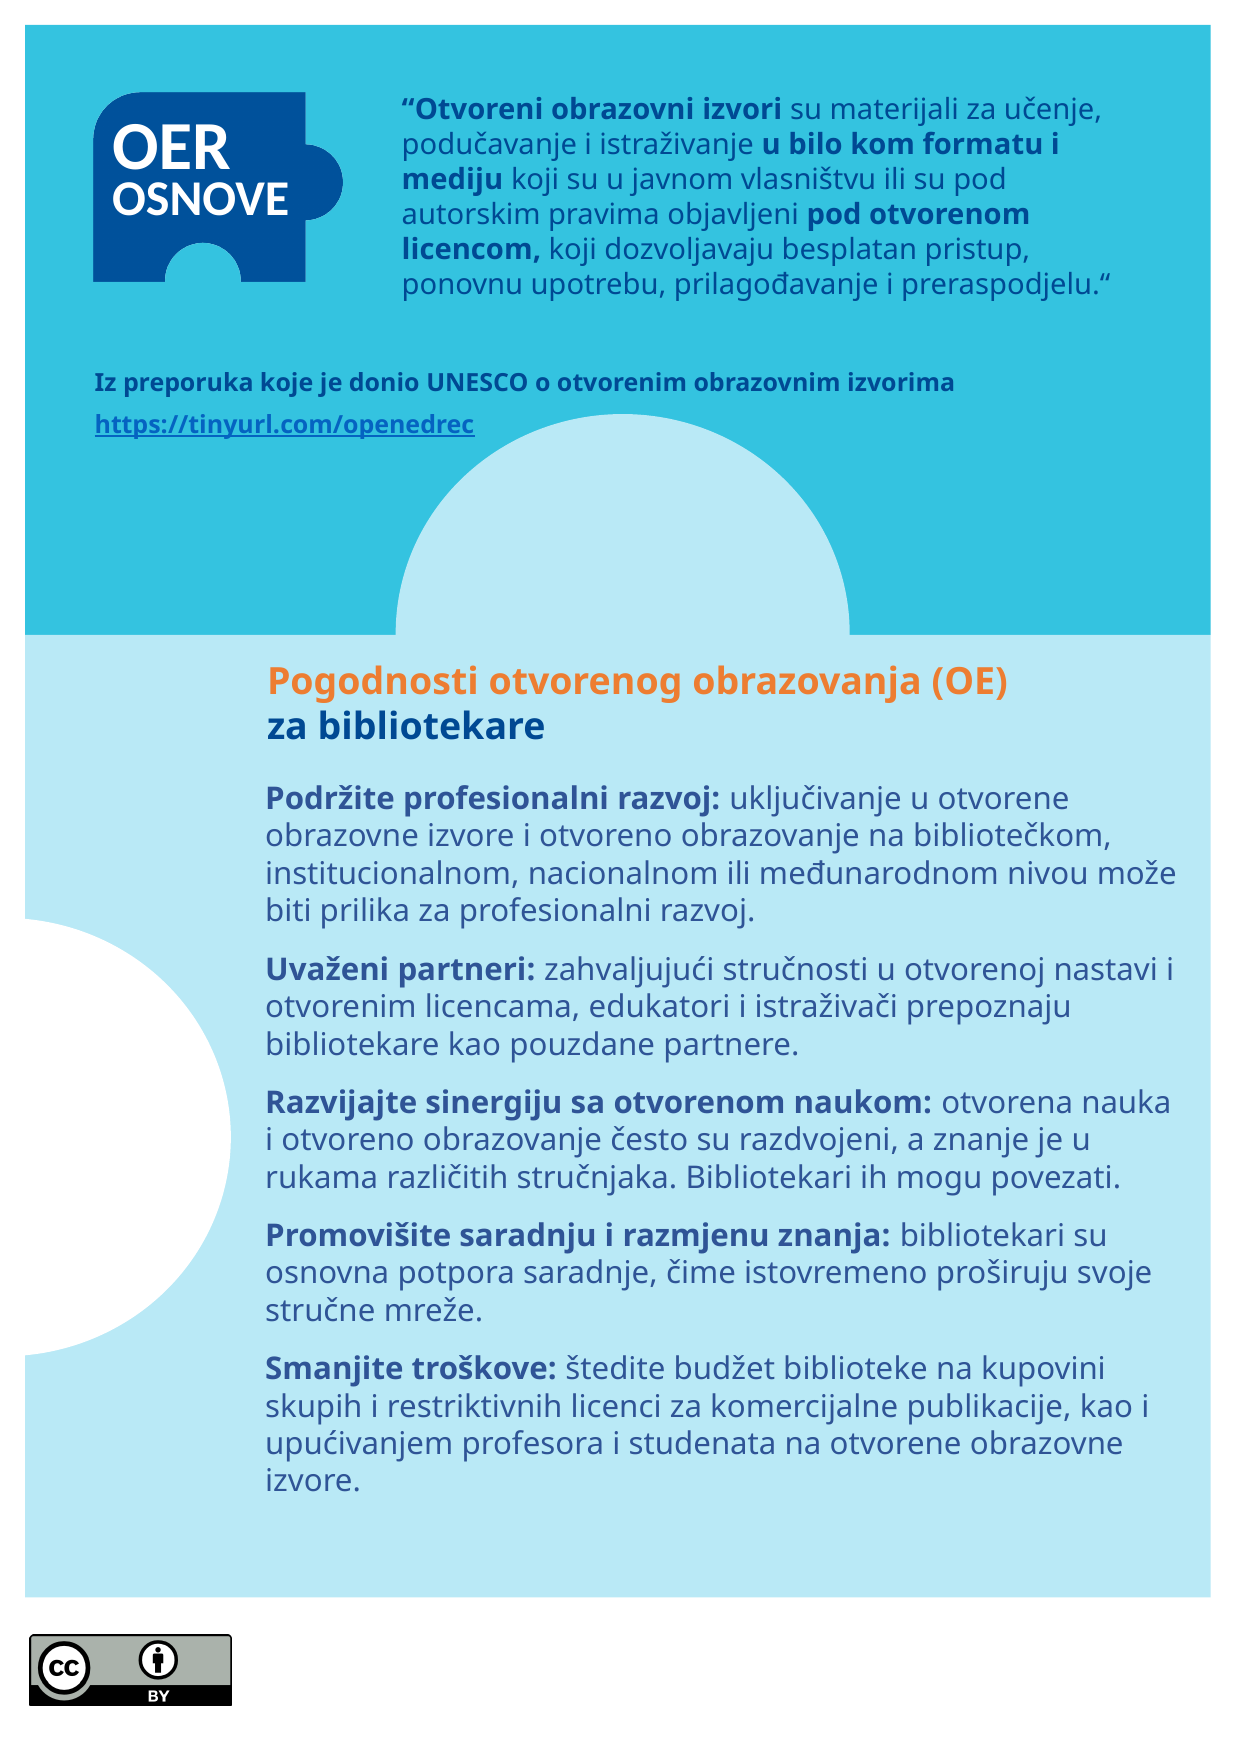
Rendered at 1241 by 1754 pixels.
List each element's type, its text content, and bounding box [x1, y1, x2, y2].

picture [29, 1634, 233, 1706]
text_box [25, 634, 1211, 1598]
text_box [395, 492, 850, 641]
text_box Podržite profesionalni razvoj: uključivanje u otvorene obrazovne izvore i otvoreno obrazovanje na bibliotečkom, institucionalnom, nacionalnom ili međunarodnom nivou može biti prilika za profesionalni razvoj. Uvaženi partneri: zahvaljujući stručnosti u otvorenoj nastavi i otvorenim licencama, edukatori i istraživači prepoznaju bibliotekare kao pouzdane partnere. Razvijajte sinergiju sa otvorenom naukom: otvorena nauka i otvoreno obrazovanje često su razdvojeni, a znanje je u rukama različitih stručnjaka. Bibliotekari ih mogu povezati. Promovišite saradnju i razmjenu znanja: bibliotekari su osnovna potpora saradnje, čime istovremeno proširuju svoje stručne mreže. Smanjite troškove: štedite budžet biblioteke na kupovini skupih i restriktivnih licenci za komercijalne publikacije, kao i upućivanjem profesora i studenata na otvorene obrazovne izvore. [250, 763, 1202, 1514]
picture [93, 92, 343, 282]
text_box [25, 24, 1211, 634]
text_box “Otvoreni obrazovni izvori su materijali za učenje, podučavanje i istraživanje u bilo kom formatu i mediju koji su u javnom vlasništvu ili su pod autorskim pravima objavljeni pod otvorenom licencom, koji dozvoljavaju besplatan pristup, ponovnu upotrebu, prilagođavanje i preraspodjelu.“ [386, 75, 1147, 350]
text_box [0, 917, 231, 1357]
text_box Iz preporuka koje je donio UNESCO o otvorenim obrazovnim izvorima https://tinyurl.com/openedrec [79, 364, 1241, 492]
text_box Pogodnosti otvorenog obrazovanja (OE) za bibliotekare [252, 641, 1175, 762]
